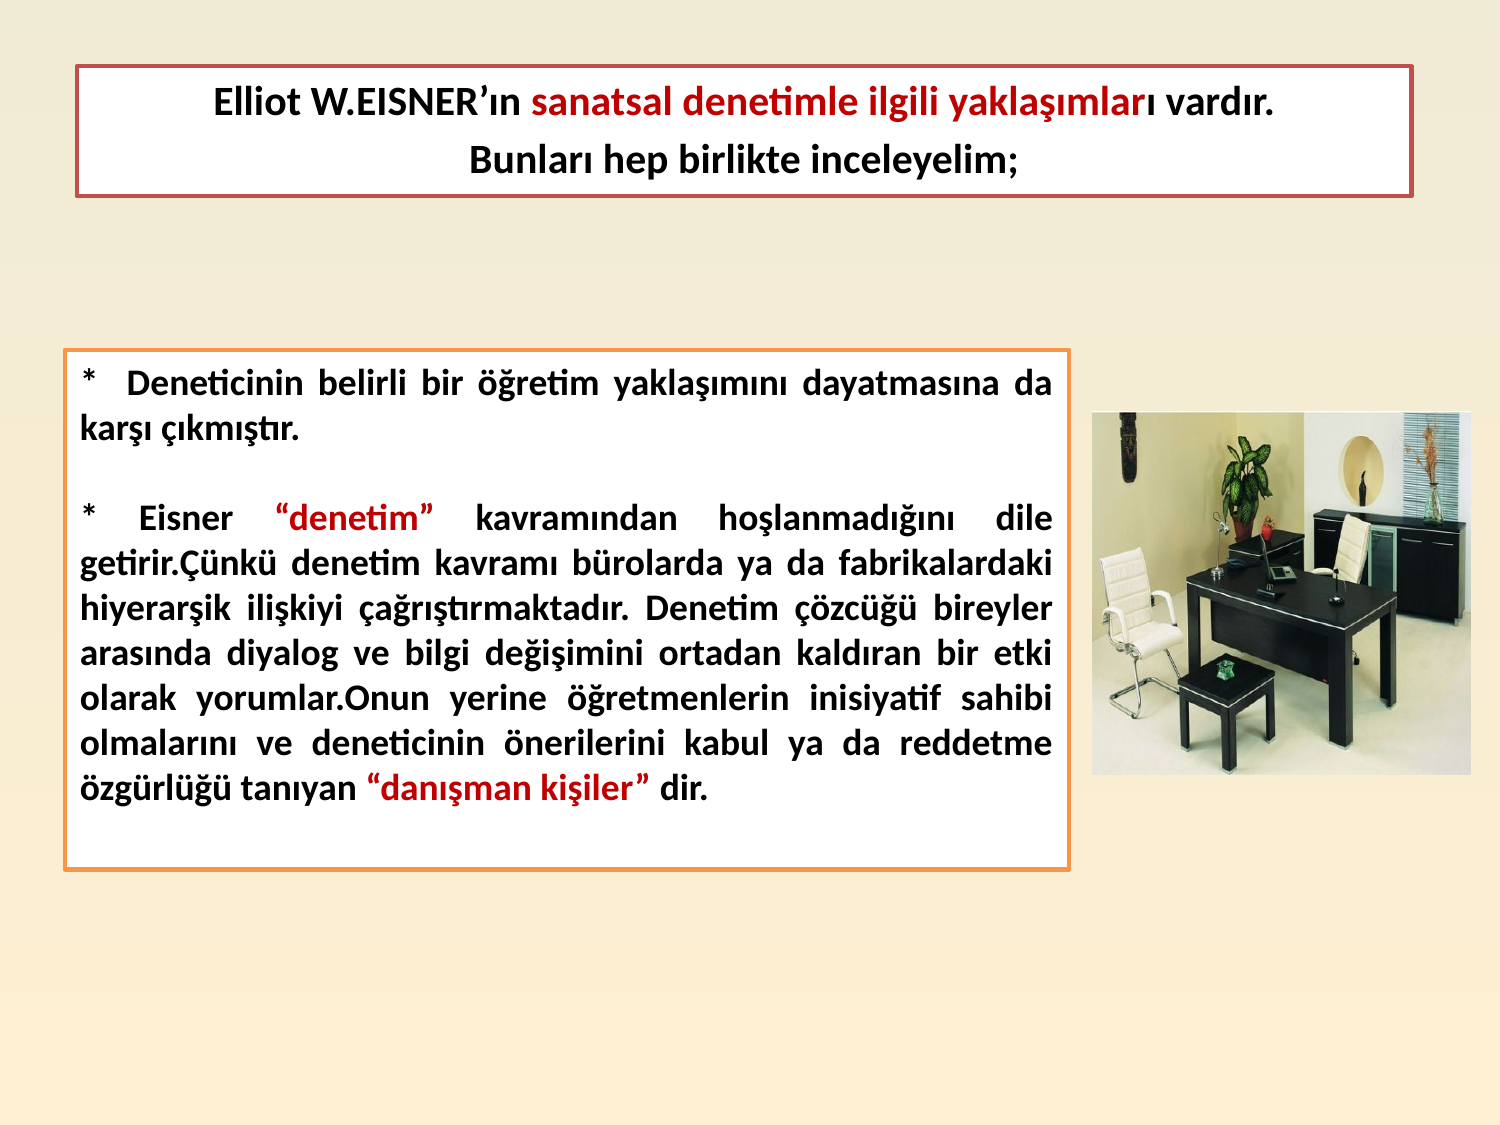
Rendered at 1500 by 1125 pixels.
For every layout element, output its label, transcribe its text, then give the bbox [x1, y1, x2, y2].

text_box * Deneticinin belirli bir öğretim yaklaşımını dayatmasına da karşı çıkmıştır. * Eisner “denetim” kavramından hoşlanmadığını dile getirir.Çünkü denetim kavramı bürolarda ya da fabrikalardaki hiyerarşik ilişkiyi çağrıştırmaktadır. Denetim çözcüğü bireyler arasında diyalog ve bilgi değişimini ortadan kaldıran bir etki olarak yorumlar.Onun yerine öğretmenlerin inisiyatif sahibi olmalarını ve deneticinin önerilerini kabul ya da reddetme özgürlüğü tanıyan “danışman kişiler” dir. [63, 348, 1071, 872]
subtitle Elliot W.EISNER’ın sanatsal denetimle ilgili yaklaşımları vardır. Bunları hep birlikte inceleyelim; [75, 64, 1414, 198]
picture [1092, 411, 1471, 776]
